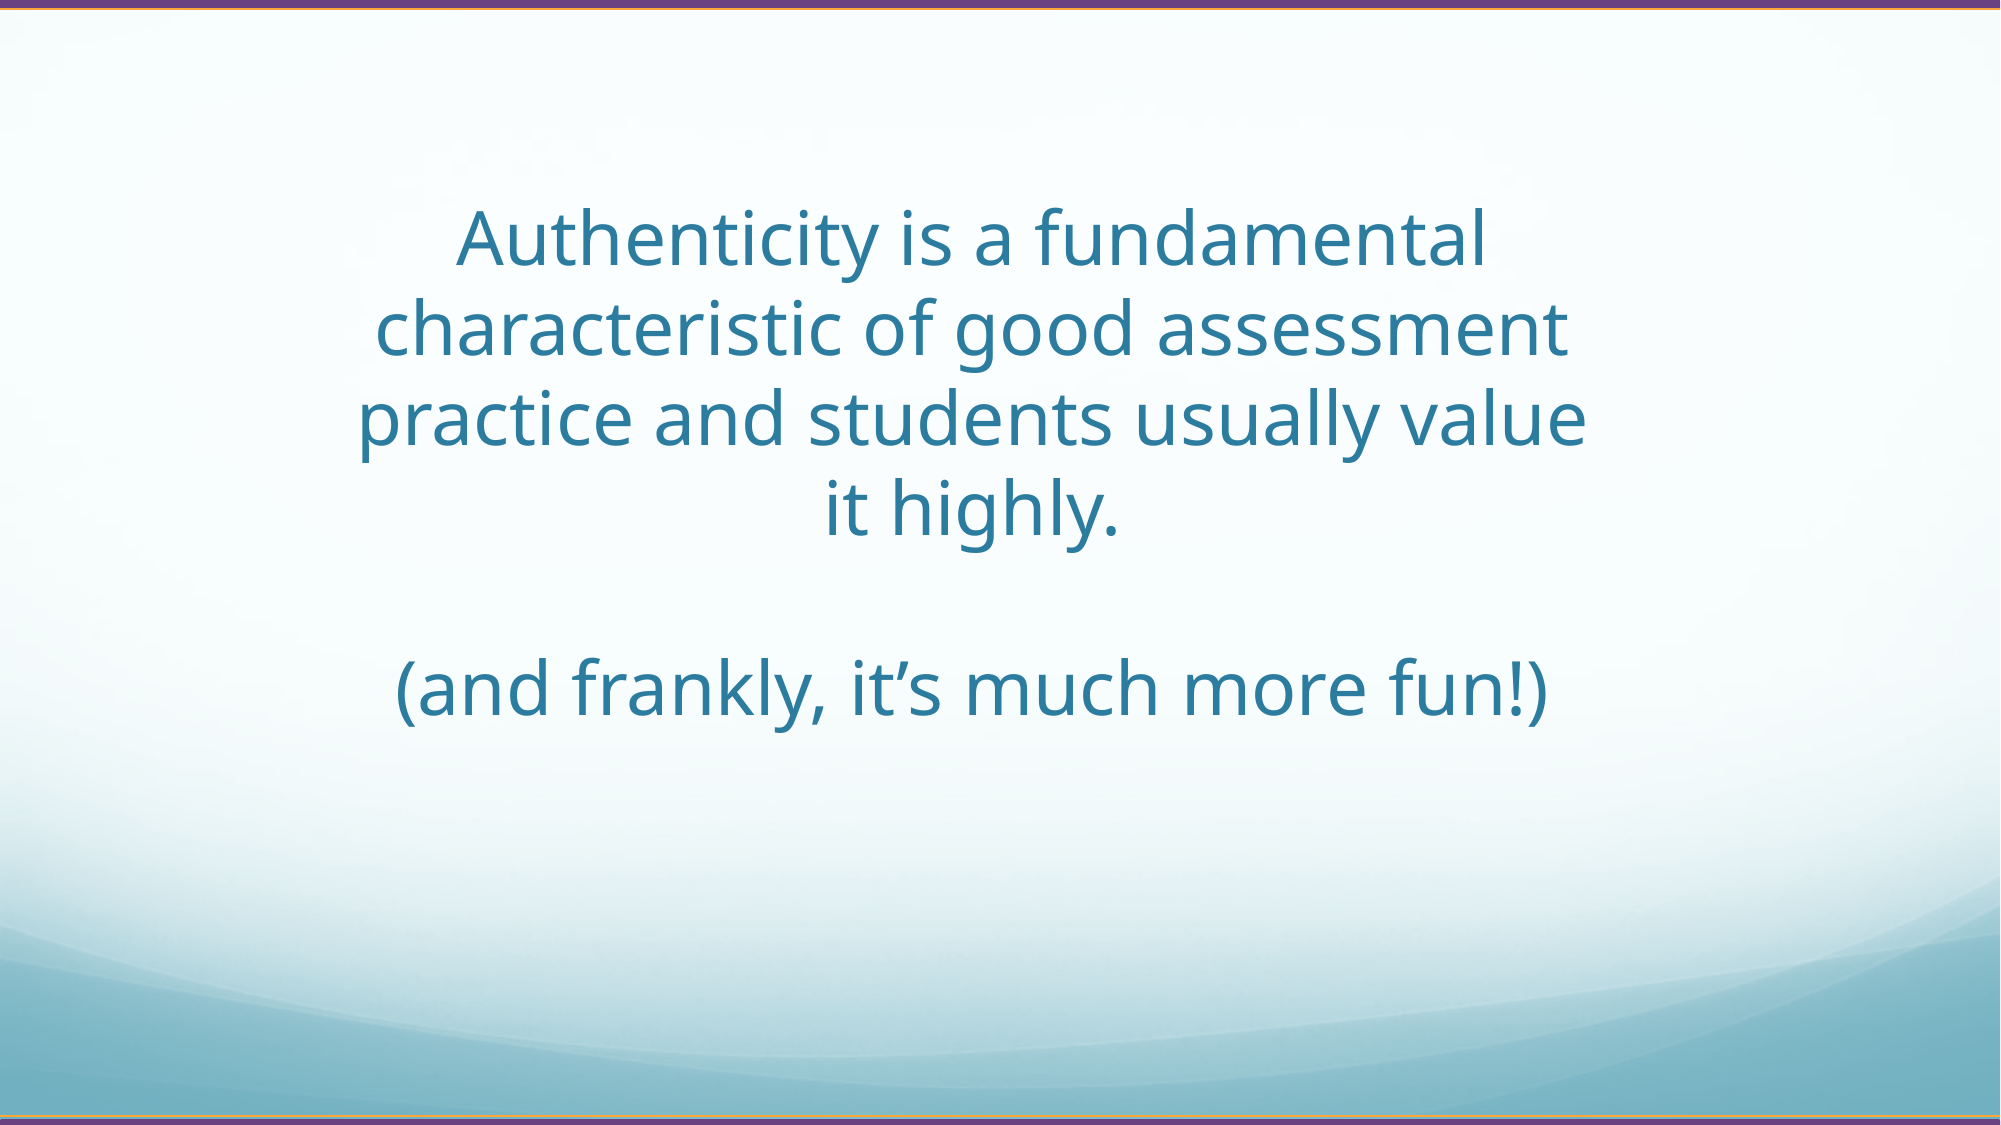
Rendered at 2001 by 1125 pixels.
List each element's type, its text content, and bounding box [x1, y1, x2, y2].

title Authenticity is a fundamental characteristic of good assessment practice and students usually value it highly. (and frankly, it’s much more fun!) [325, 665, 1620, 829]
